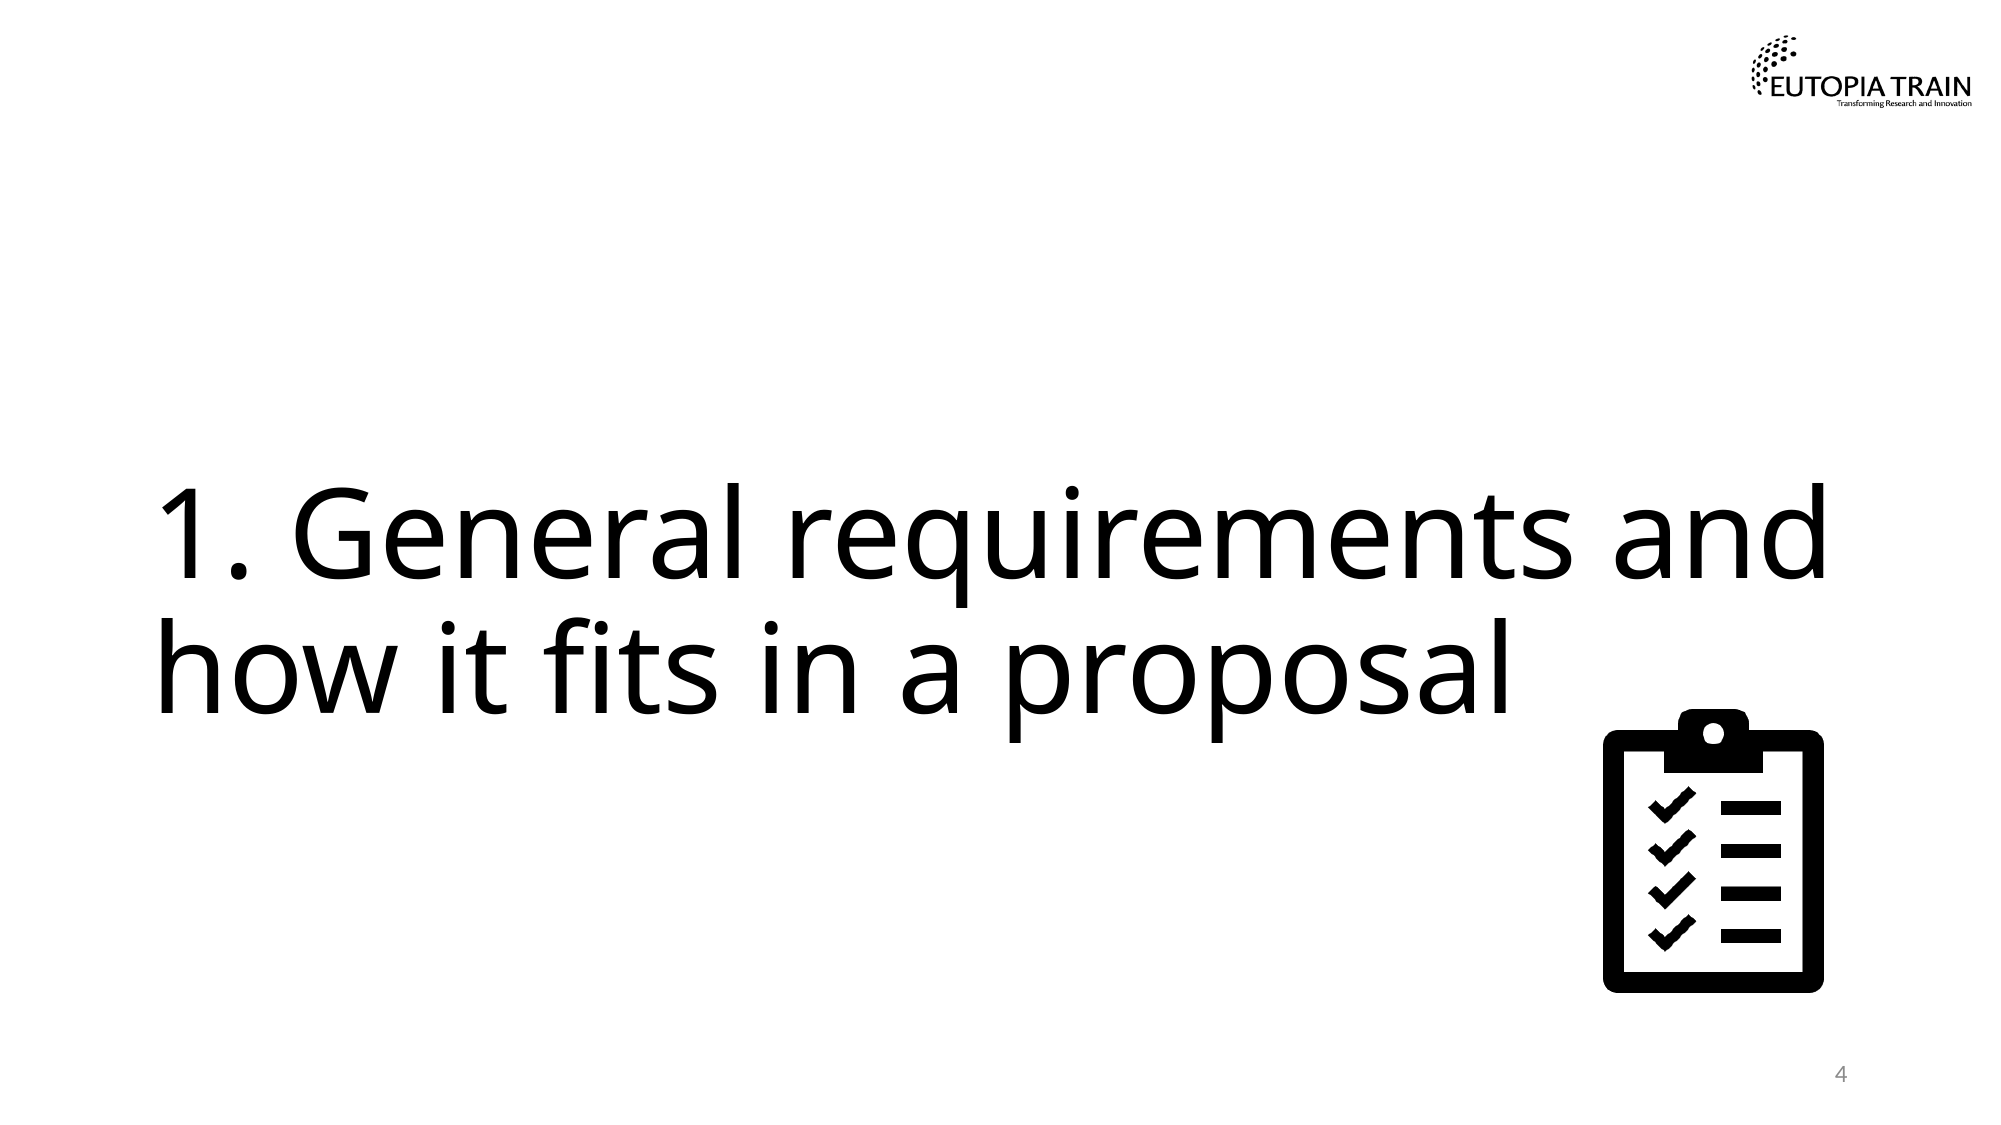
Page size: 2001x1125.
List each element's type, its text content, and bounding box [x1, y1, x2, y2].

picture [1542, 680, 1884, 1021]
slide_number 4 [1412, 1042, 1863, 1103]
title 1. General requirements and how it fits in a proposal [136, 280, 1862, 749]
picture [1749, 31, 1976, 111]
